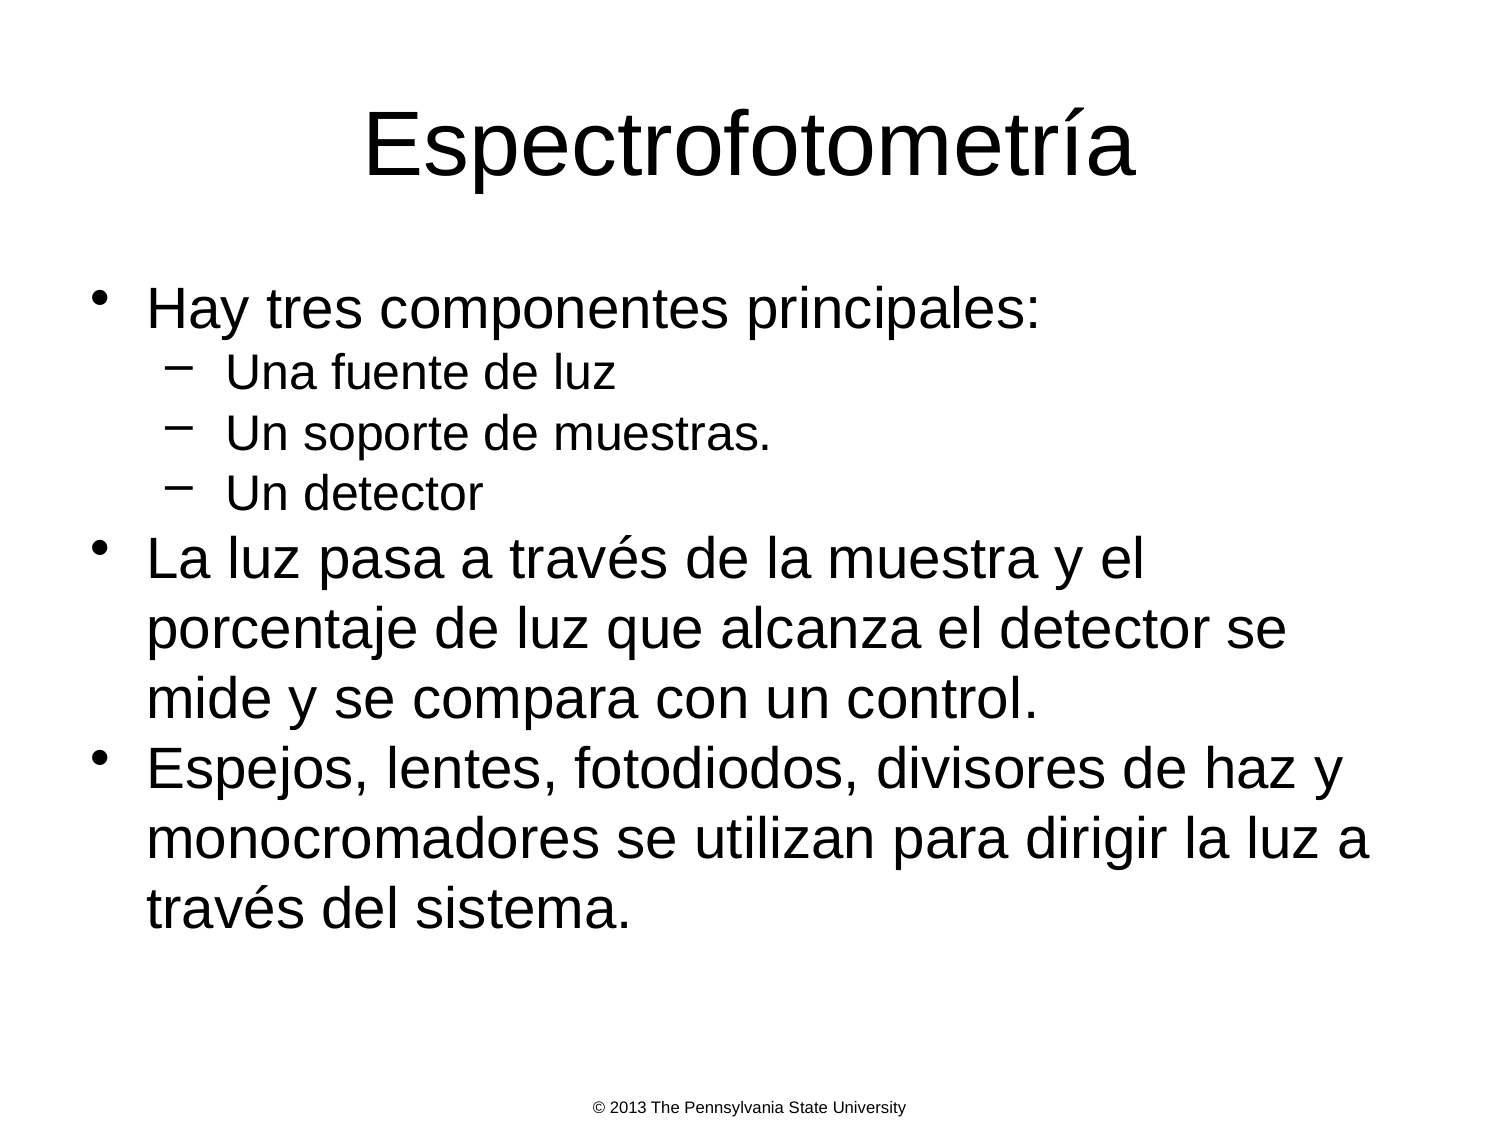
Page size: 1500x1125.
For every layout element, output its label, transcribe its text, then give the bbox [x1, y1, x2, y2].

title Espectrofotometría [74, 44, 1426, 233]
list Hay tres componentes principales: Una fuente de luz Un soporte de muestras. Un detector La luz pasa a través de la muestra y el porcentaje de luz que alcanza el detector se mide y se compara con un control. Espejos, lentes, fotodiodos, divisores de haz y monocromadores se utilizan para dirigir la luz a través del sistema. [74, 262, 1426, 951]
